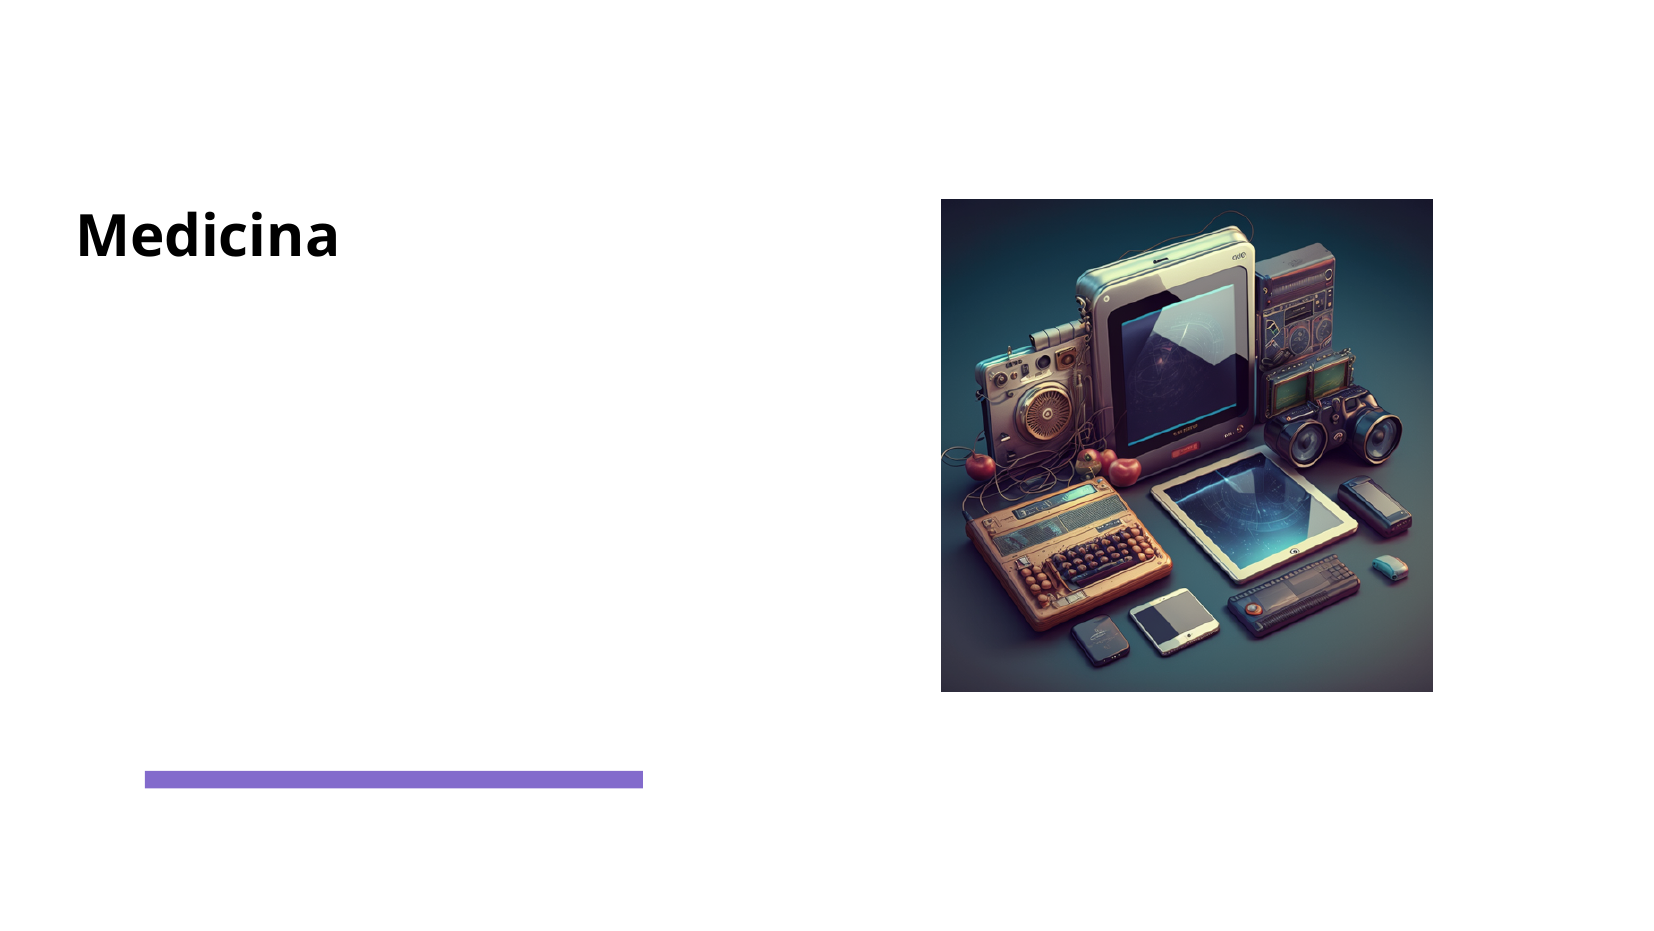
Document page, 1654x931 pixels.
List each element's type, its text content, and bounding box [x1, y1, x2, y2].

title Medicina [74, 176, 712, 290]
picture [941, 199, 1433, 692]
